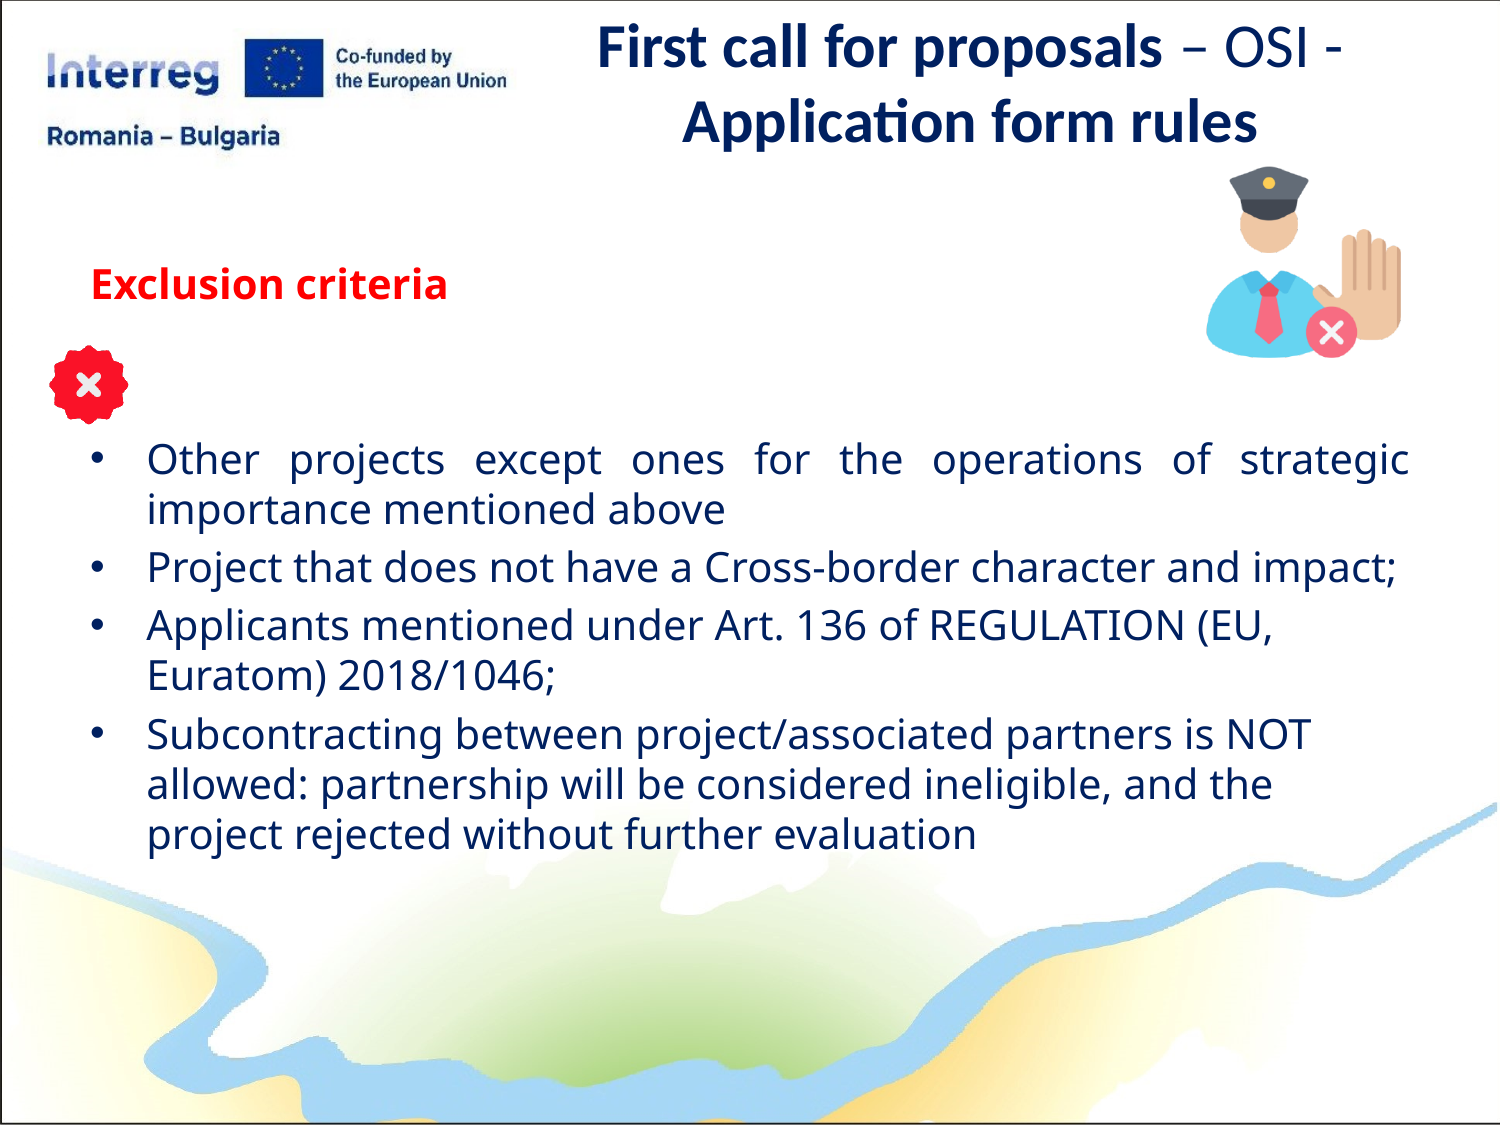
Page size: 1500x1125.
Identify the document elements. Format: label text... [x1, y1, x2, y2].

picture [0, 0, 1500, 1125]
list Exclusion criteria Other projects except ones for the operations of strategic importance mentioned above Project that does not have a Cross-border character and impact; Applicants mentioned under Art. 136 of REGULATION (EU, Euratom) 2018/1046; Subcontracting between project/associated partners is NOT allowed: partnership will be considered ineligible, and the project rejected without further evaluation [74, 249, 1426, 1101]
title First call for proposals – OSI - Application form rules [521, 34, 1426, 126]
